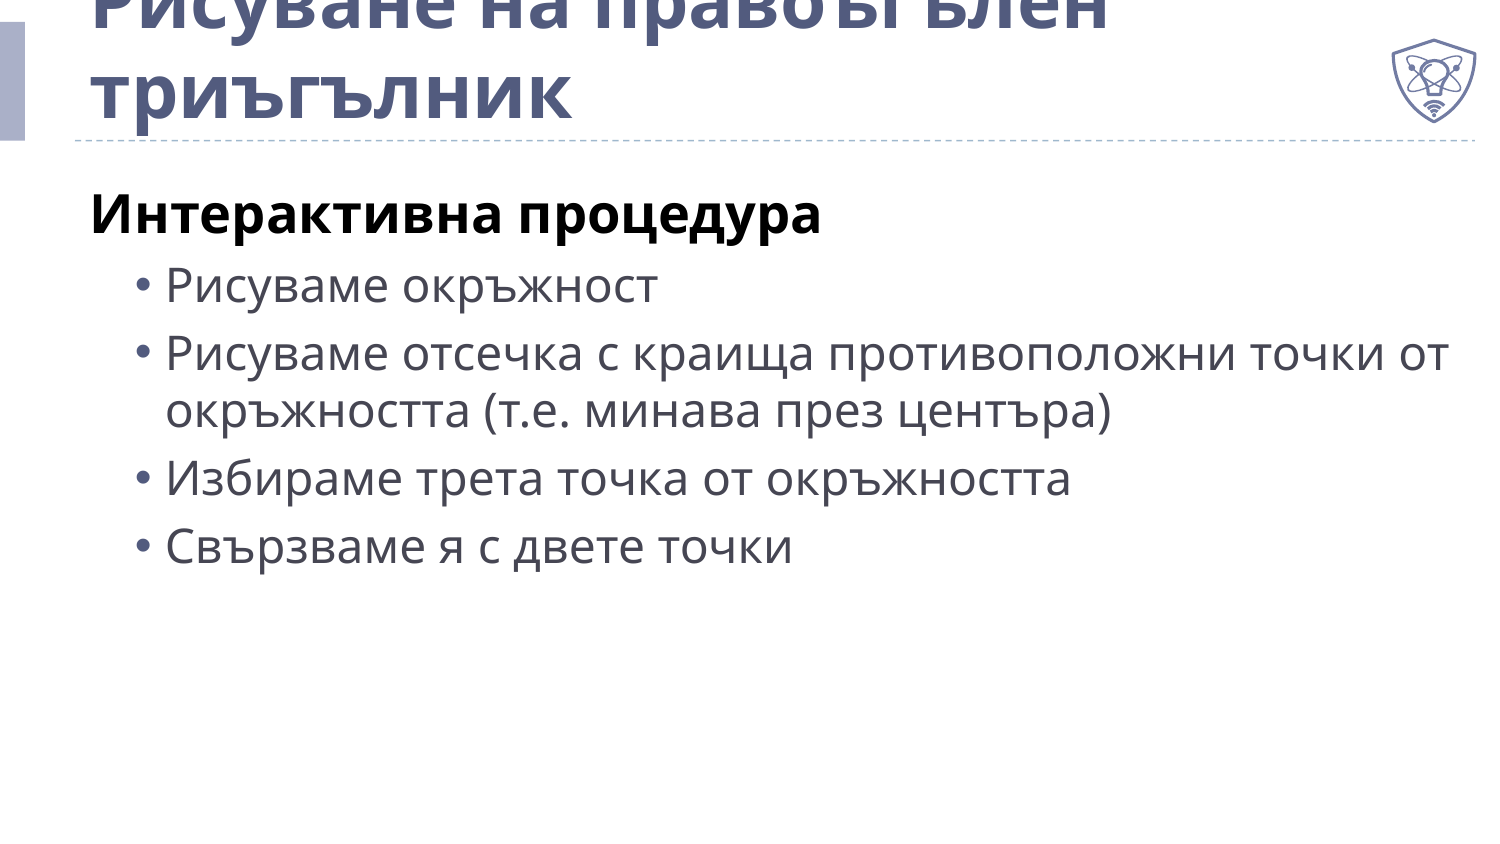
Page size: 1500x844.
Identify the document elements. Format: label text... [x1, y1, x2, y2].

list Интерактивна процедура Рисуваме окръжност Рисуваме отсечка с краища противоположни точки от окръжността (т.е. минава през центъра) Избираме трета точка от окръжността Свързваме я с двете точки [75, 171, 1475, 835]
title Рисуване на правоъгълен триъгълник [75, 18, 1475, 141]
